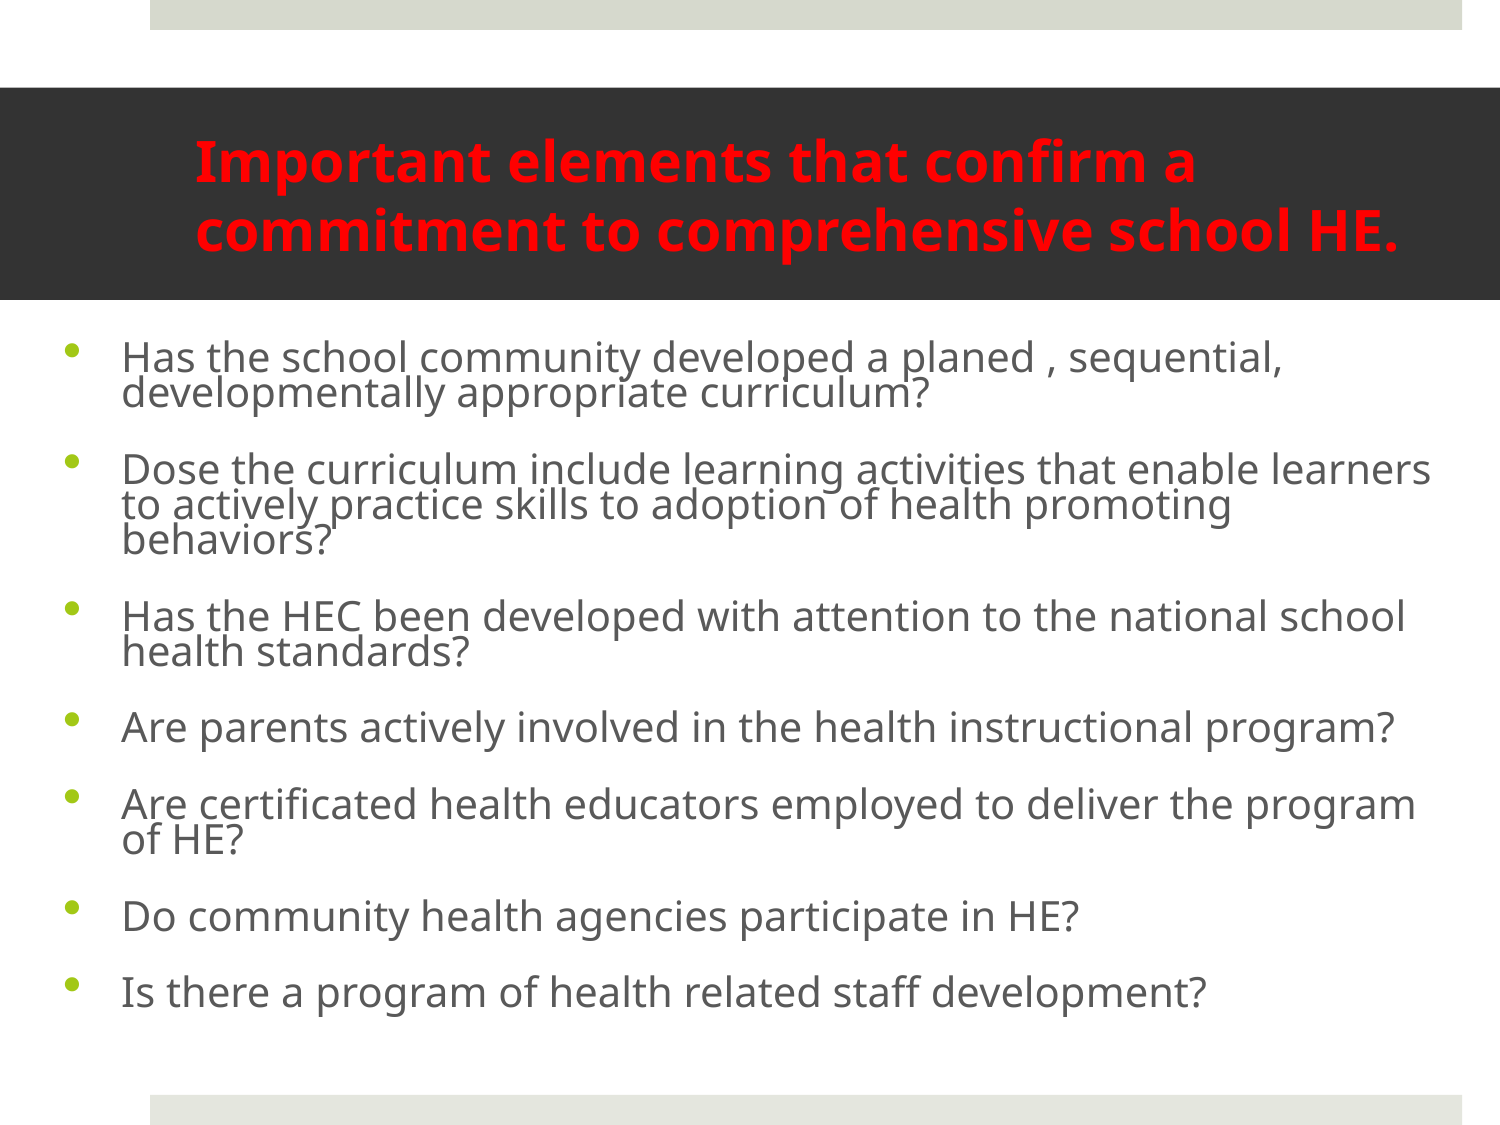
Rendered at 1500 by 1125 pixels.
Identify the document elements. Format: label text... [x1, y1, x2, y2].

list Has the school community developed a planed , sequential, developmentally appropriate curriculum? Dose the curriculum include learning activities that enable learners to actively practice skills to adoption of health promoting behaviors? Has the HEC been developed with attention to the national school health standards? Are parents actively involved in the health instructional program? Are certificated health educators employed to deliver the program of HE? Do community health agencies participate in HE? Is there a program of health related staff development? [50, 337, 1450, 1075]
title Important elements that confirm a commitment to comprehensive school HE. [0, 87, 1500, 300]
